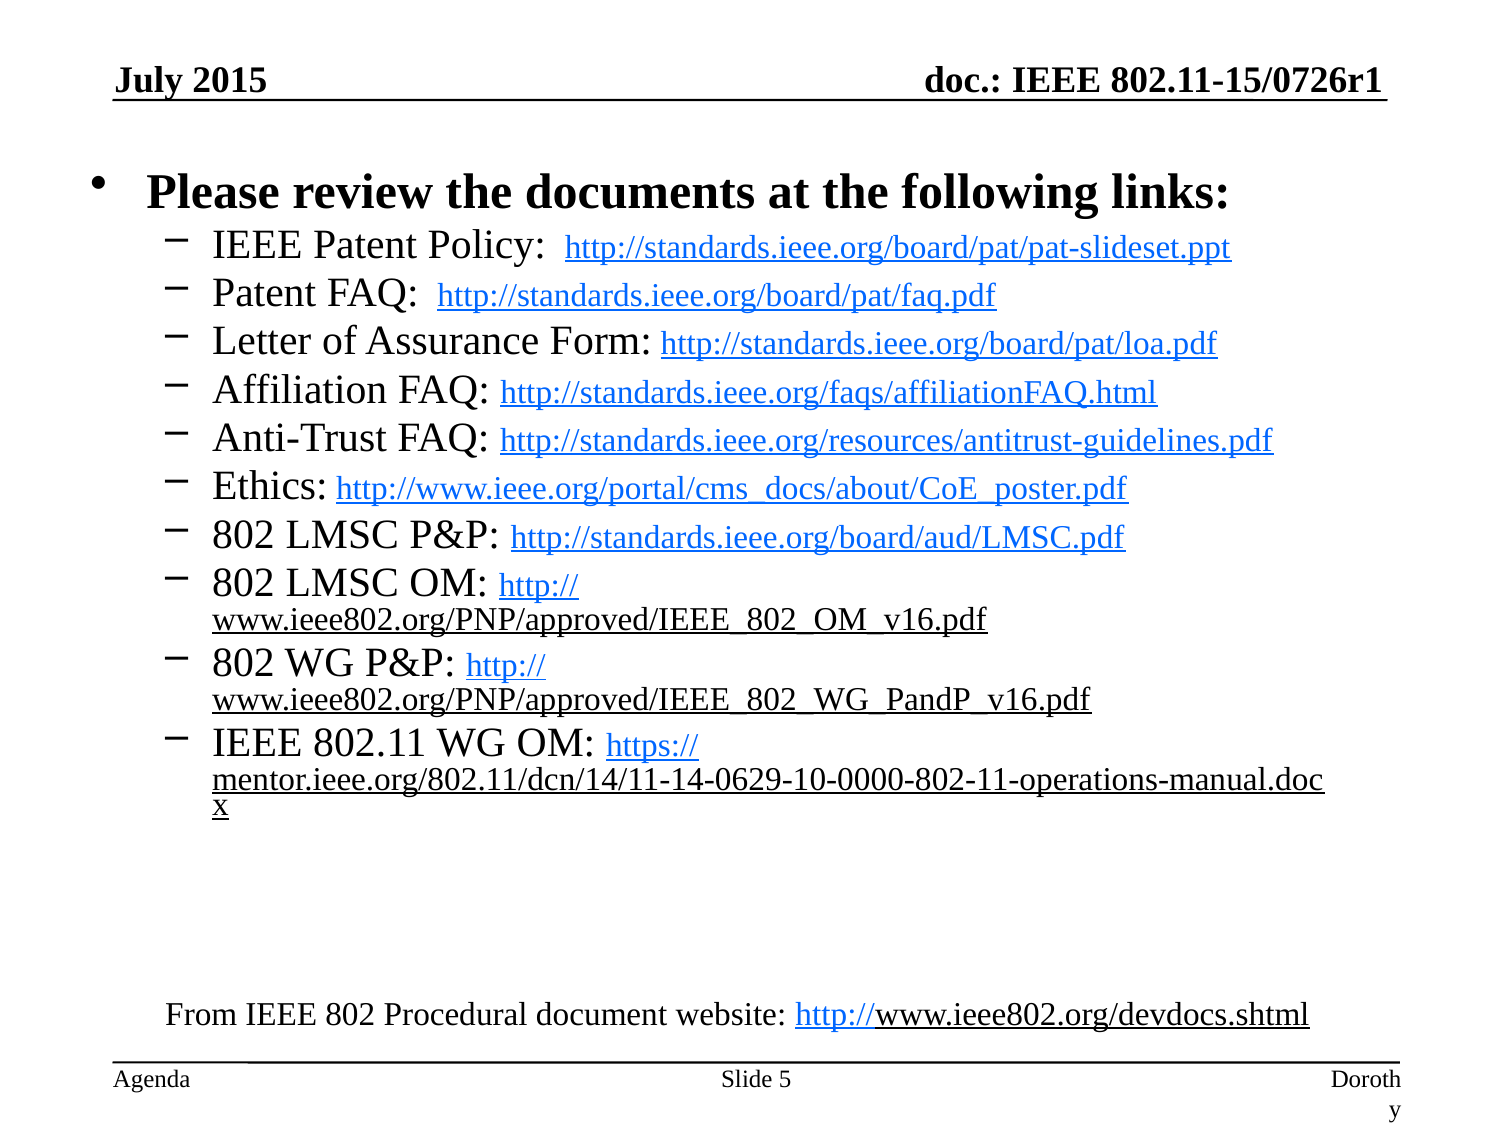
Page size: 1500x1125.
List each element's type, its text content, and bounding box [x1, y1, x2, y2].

list Please review the documents at the following links: IEEE Patent Policy: http://standards.ieee.org/board/pat/pat-slideset.ppt Patent FAQ: http://standards.ieee.org/board/pat/faq.pdf Letter of Assurance Form: http://standards.ieee.org/board/pat/loa.pdf Affiliation FAQ: http://standards.ieee.org/faqs/affiliationFAQ.html Anti-Trust FAQ: http://standards.ieee.org/resources/antitrust-guidelines.pdf Ethics: http://www.ieee.org/portal/cms_docs/about/CoE_poster.pdf 802 LMSC P&P: http://standards.ieee.org/board/aud/LMSC.pdf 802 LMSC OM: http://www.ieee802.org/PNP/approved/IEEE_802_OM_v16.pdf 802 WG P&P: http://www.ieee802.org/PNP/approved/IEEE_802_WG_PandP_v16.pdf IEEE 802.11 WG OM: https://mentor.ieee.org/802.11/dcn/14/11-14-0629-10-0000-802-11-operations-manual.docx From IEEE 802 Procedural document website: http://www.ieee802.org/devdocs.shtml [75, 162, 1350, 1038]
footer Dorothy Stanley, HP-Aruba Networks [1325, 1062, 1402, 1093]
slide_number Slide 5 [712, 1062, 800, 1093]
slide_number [114, 54, 425, 100]
